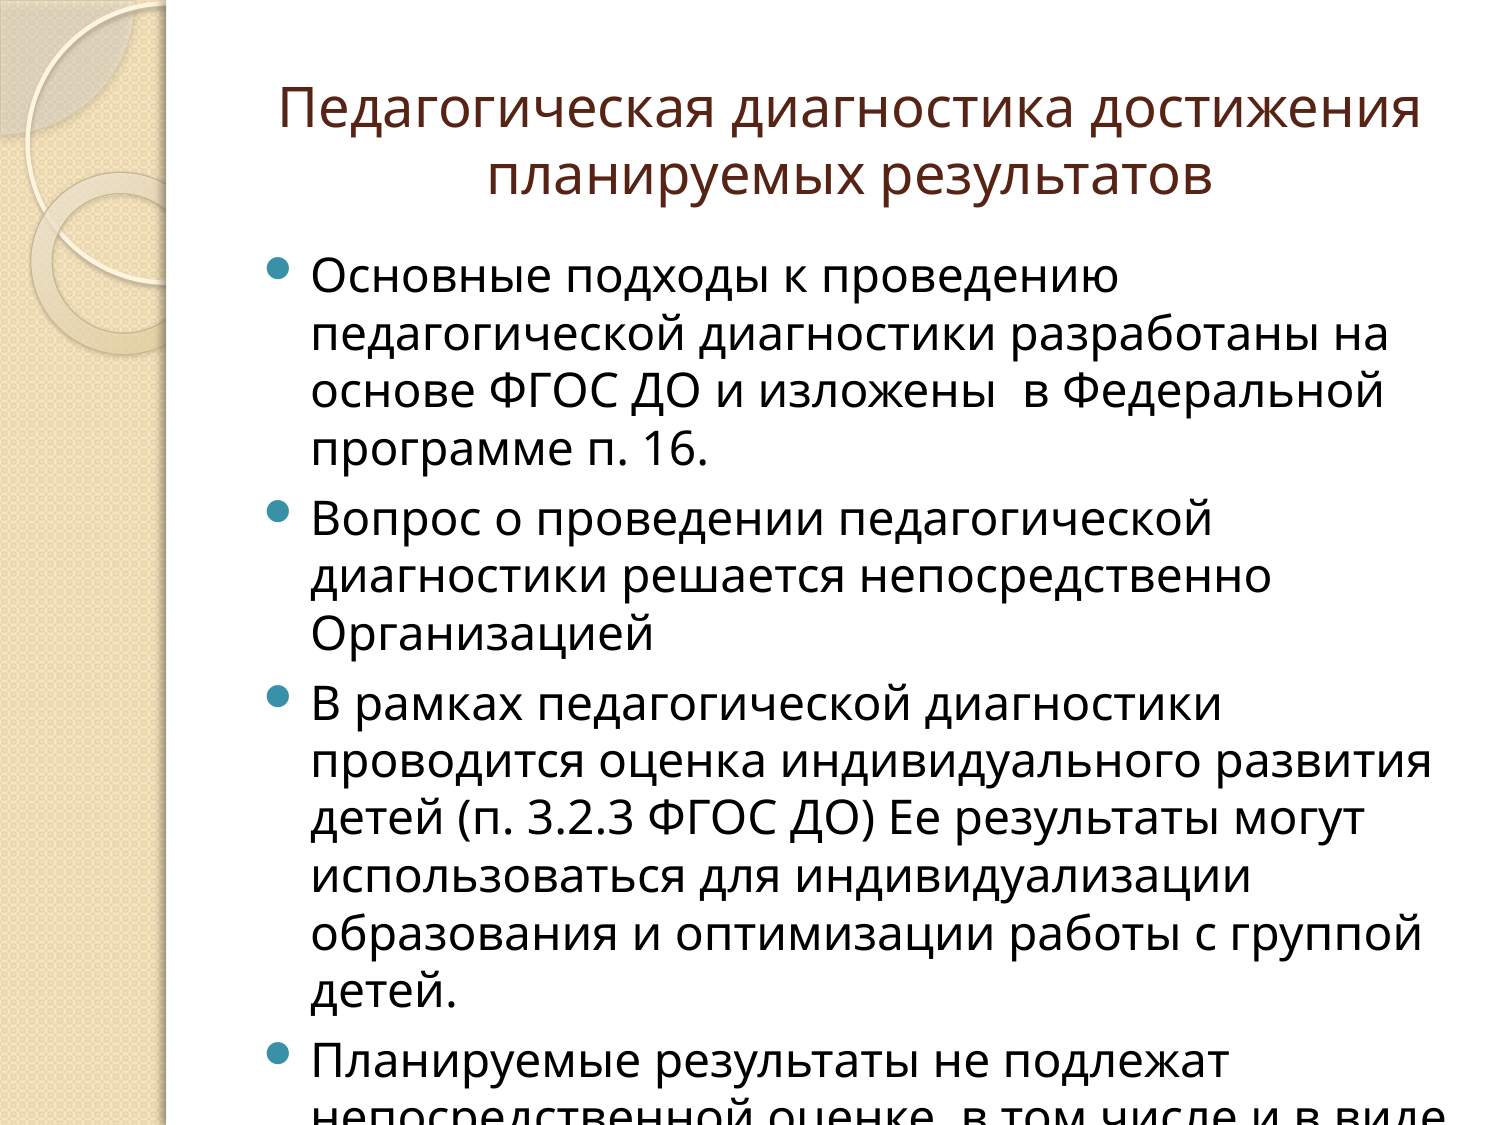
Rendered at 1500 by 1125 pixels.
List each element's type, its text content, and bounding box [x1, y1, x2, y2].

list Основные подходы к проведению педагогической диагностики разработаны на основе ФГОС ДО и изложены в Федеральной программе п. 16. Вопрос о проведении педагогической диагностики решается непосредственно Организацией В рамках педагогической диагностики проводится оценка индивидуального развития детей (п. 3.2.3 ФГОС ДО) Ее результаты могут использоваться для индивидуализации образования и оптимизации работы с группой детей. Планируемые результаты не подлежат непосредственной оценке, в том числе и в виде педагогической диагностики (мониторинга) [235, 237, 1466, 1025]
title Педагогическая диагностика достижения планируемых результатов [235, 45, 1466, 233]
